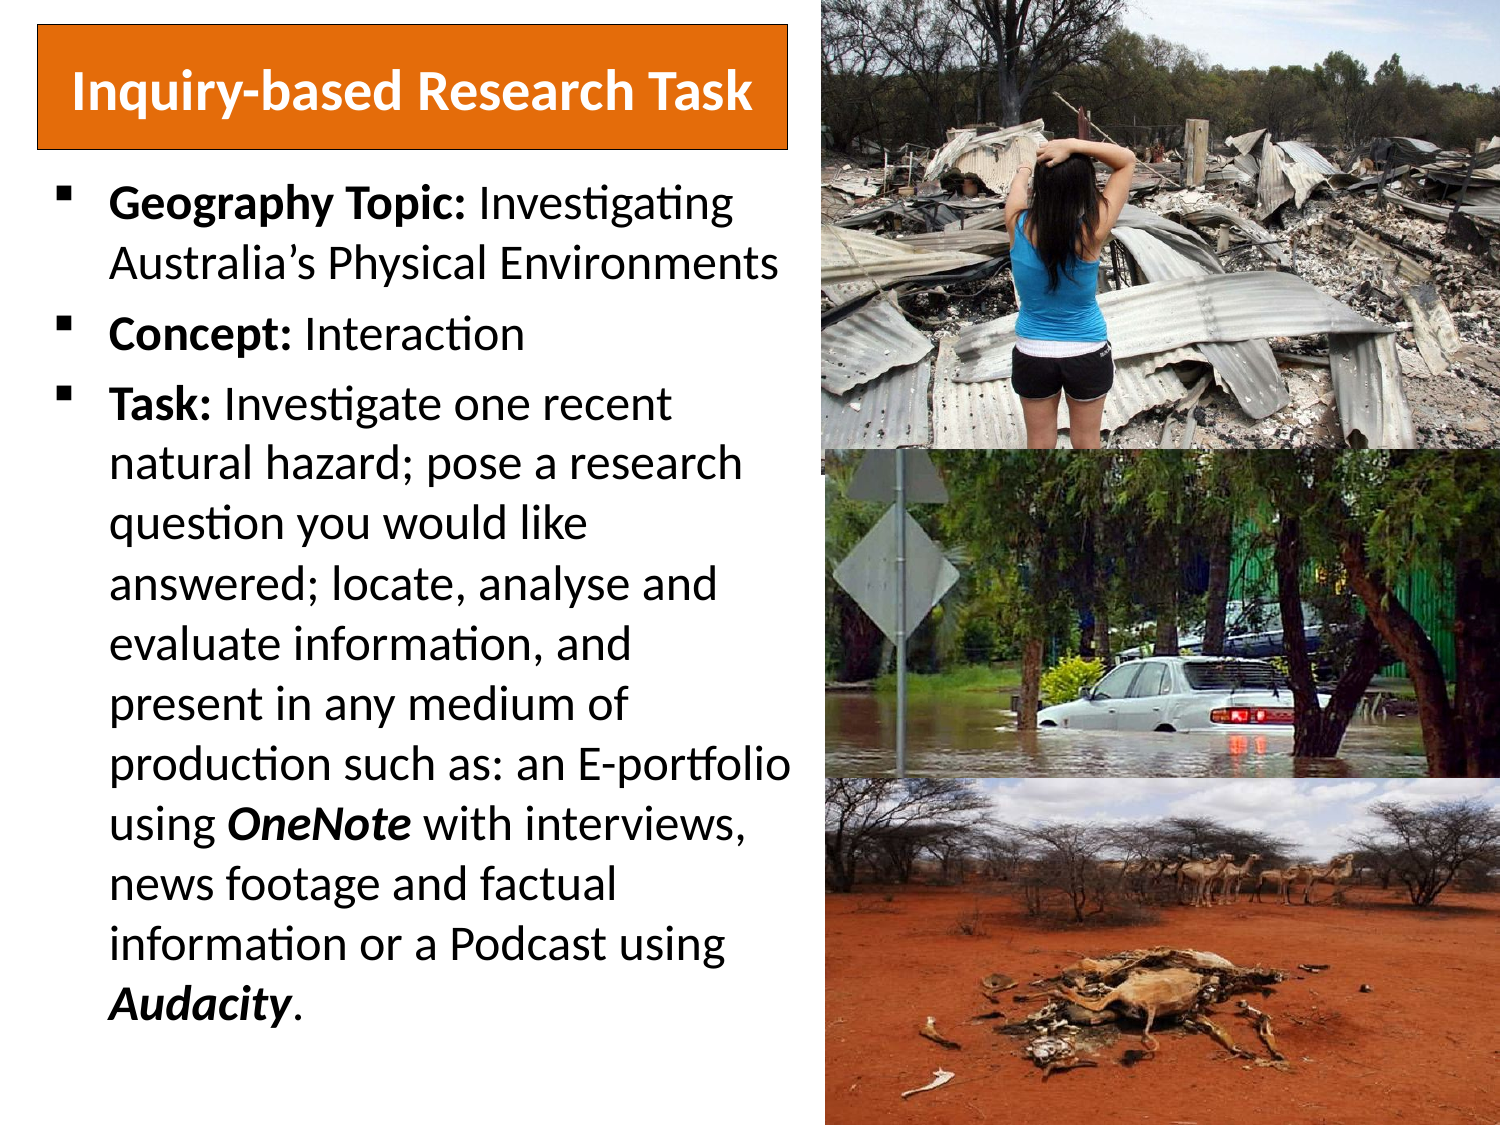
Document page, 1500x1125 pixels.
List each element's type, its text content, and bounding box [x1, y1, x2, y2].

title Inquiry-based Research Task [37, 24, 788, 150]
list Geography Topic: Investigating Australia’s Physical Environments Concept: Interaction Task: Investigate one recent natural hazard; pose a research question you would like answered; locate, analyse and evaluate information, and present in any medium of production such as: an E-portfolio using OneNote with interviews, news footage and factual information or a Podcast using Audacity. [37, 162, 813, 1075]
picture [820, 0, 1500, 1125]
